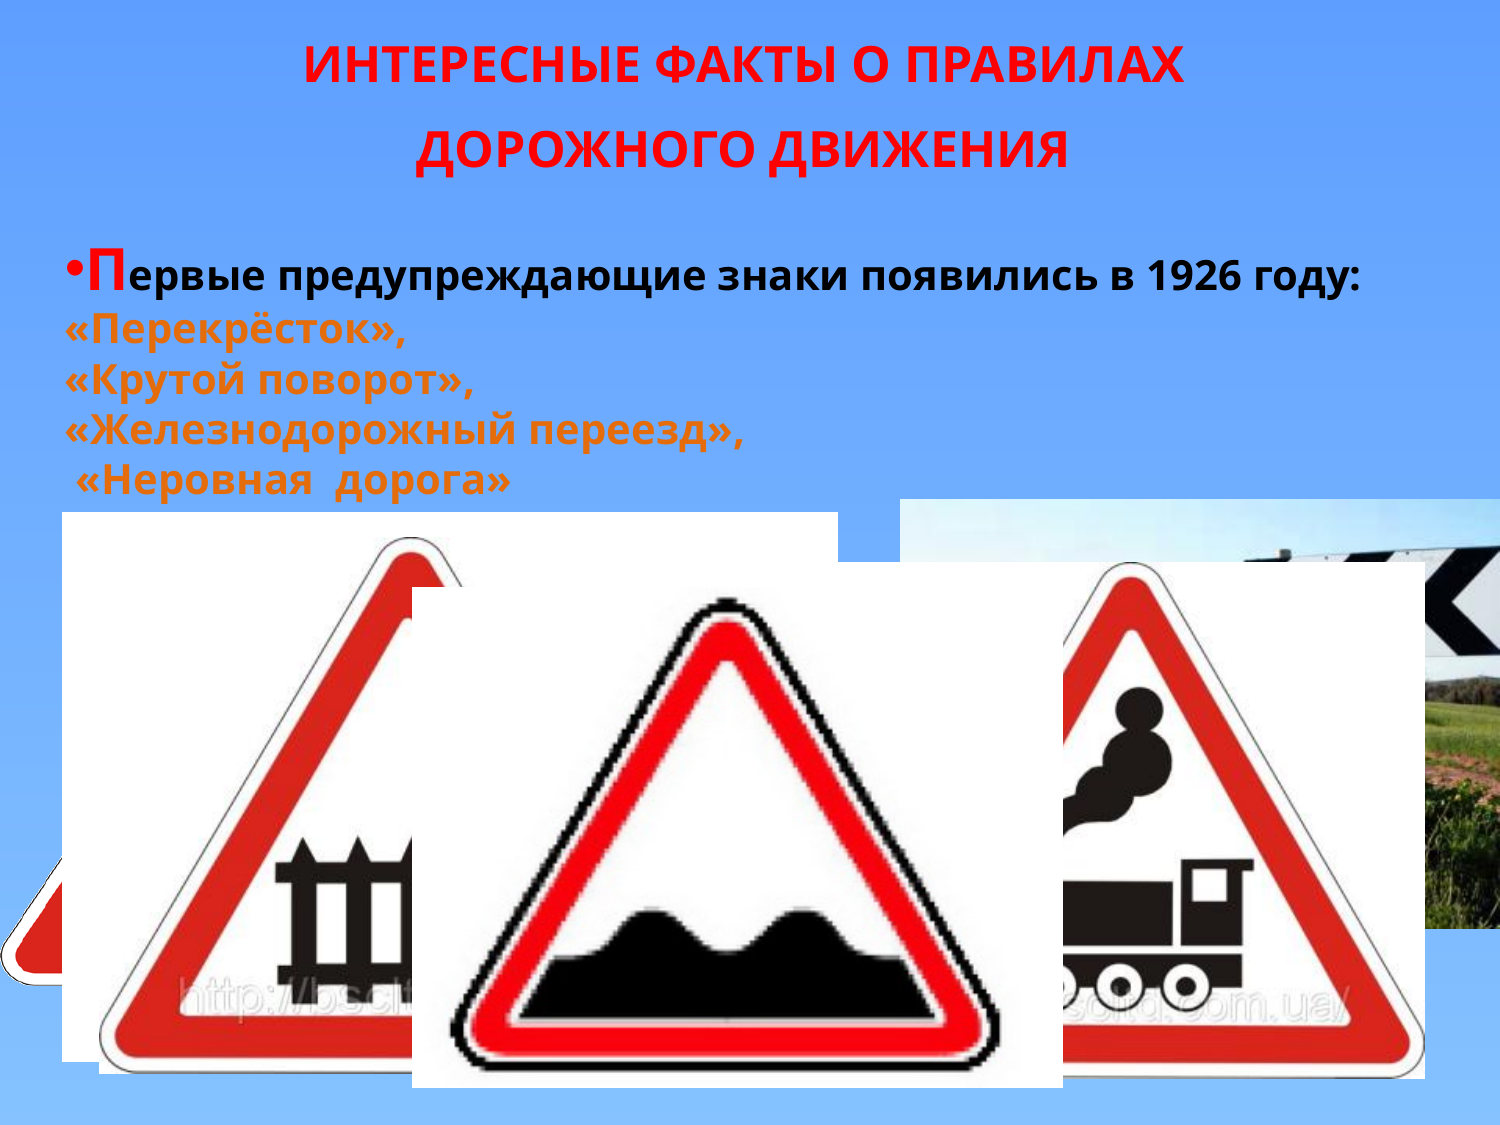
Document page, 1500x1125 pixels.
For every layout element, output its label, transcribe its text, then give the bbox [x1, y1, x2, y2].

picture [0, 499, 1500, 1088]
text_box ИНТЕРЕСНЫЕ ФАКТЫ О ПРАВИЛАХ ДОРОЖНОГО ДВИЖЕНИЯ [249, 24, 1238, 185]
text_box Первые предупреждающие знаки появились в 1926 году: «Перекрёсток», «Крутой поворот», «Железнодорожный переезд», «Неровная дорога» [50, 224, 1450, 510]
